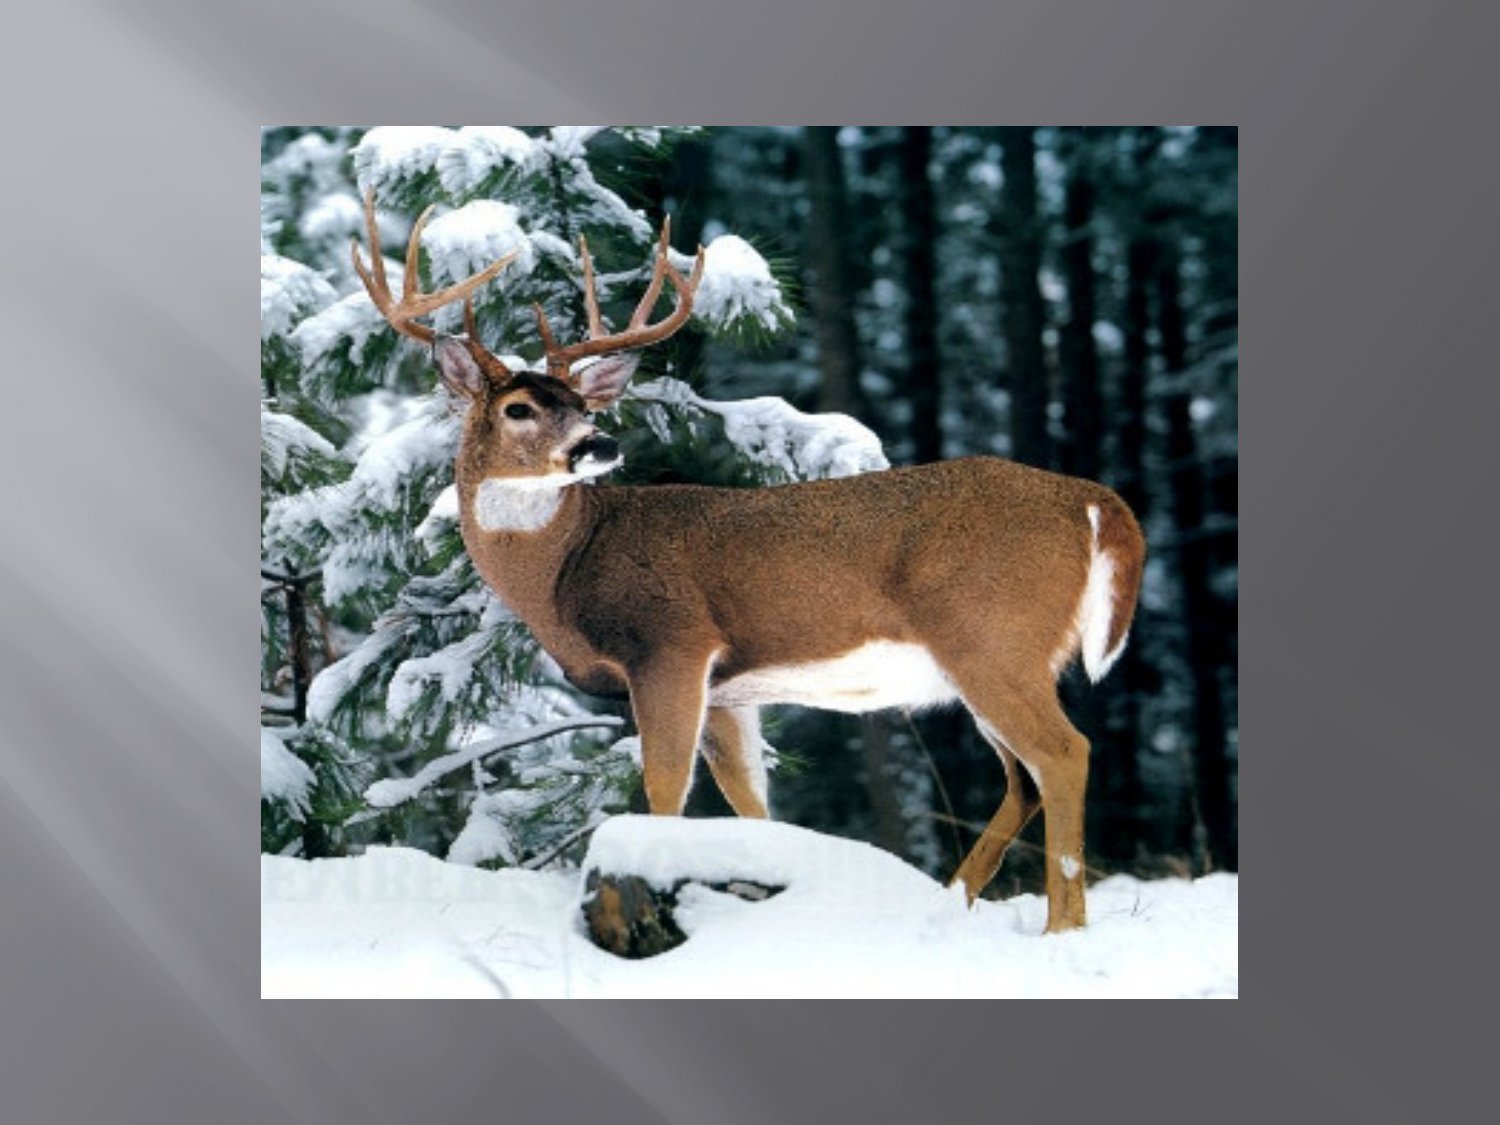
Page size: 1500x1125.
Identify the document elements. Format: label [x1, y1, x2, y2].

picture [261, 126, 1239, 999]
